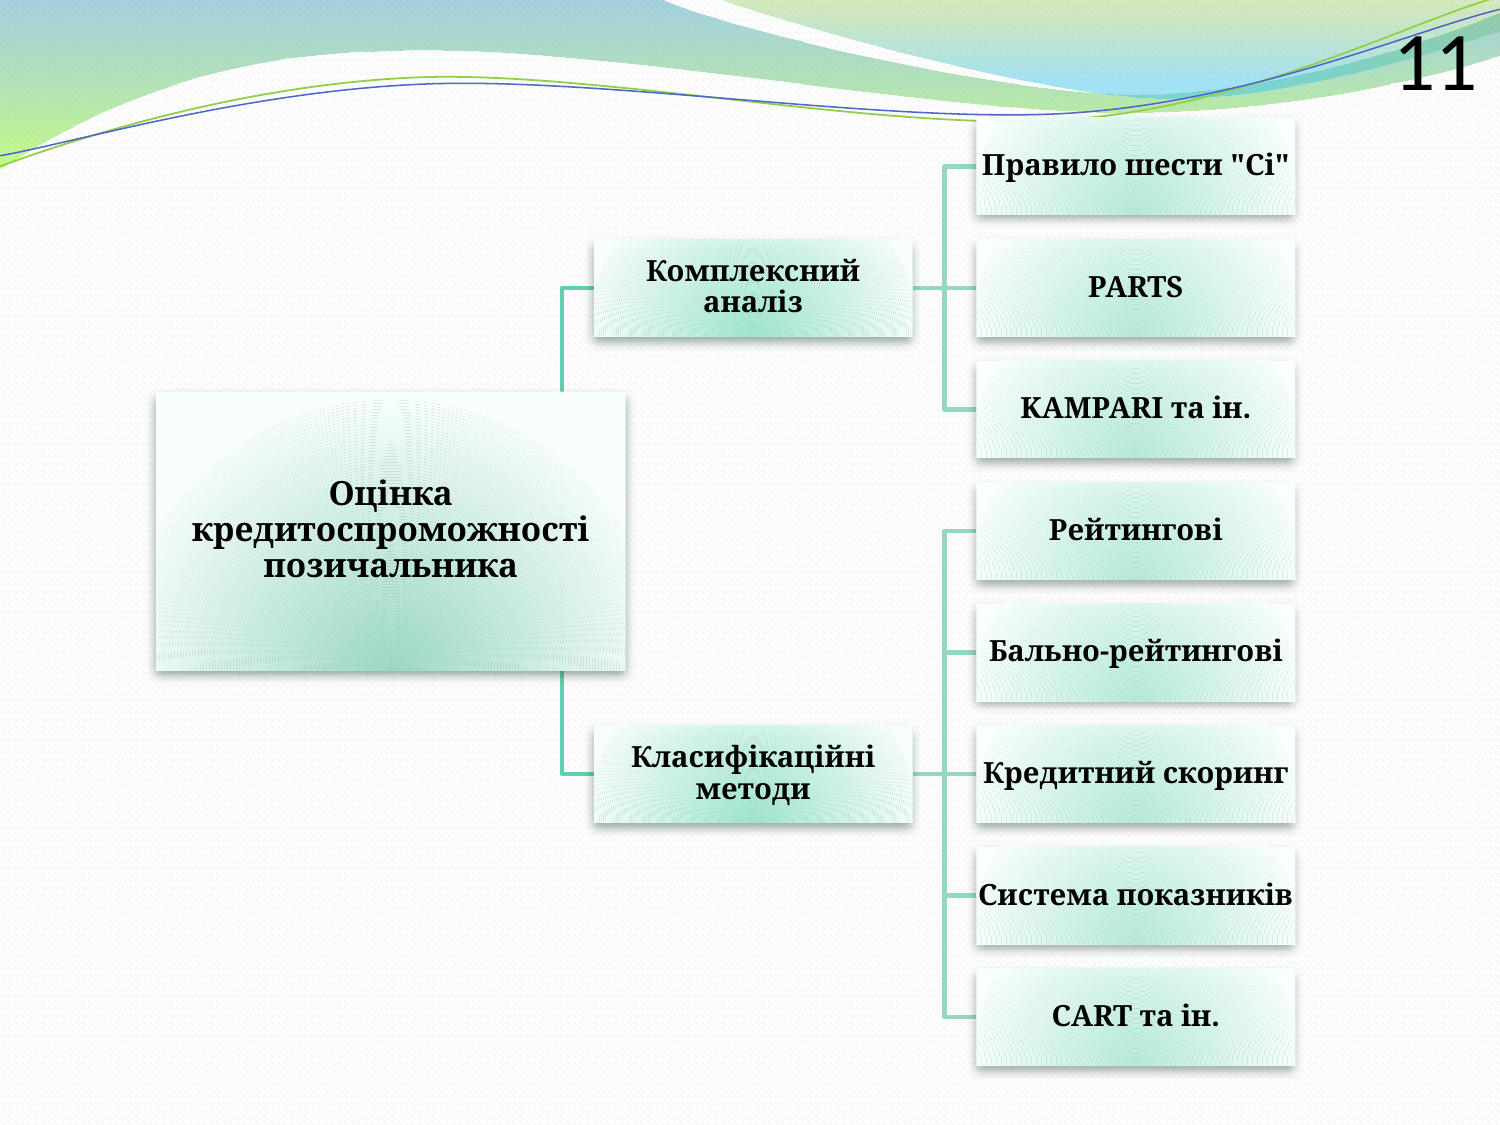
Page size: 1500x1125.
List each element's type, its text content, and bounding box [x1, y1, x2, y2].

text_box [93, 116, 1454, 1067]
text_box 11 [1371, 0, 1500, 115]
